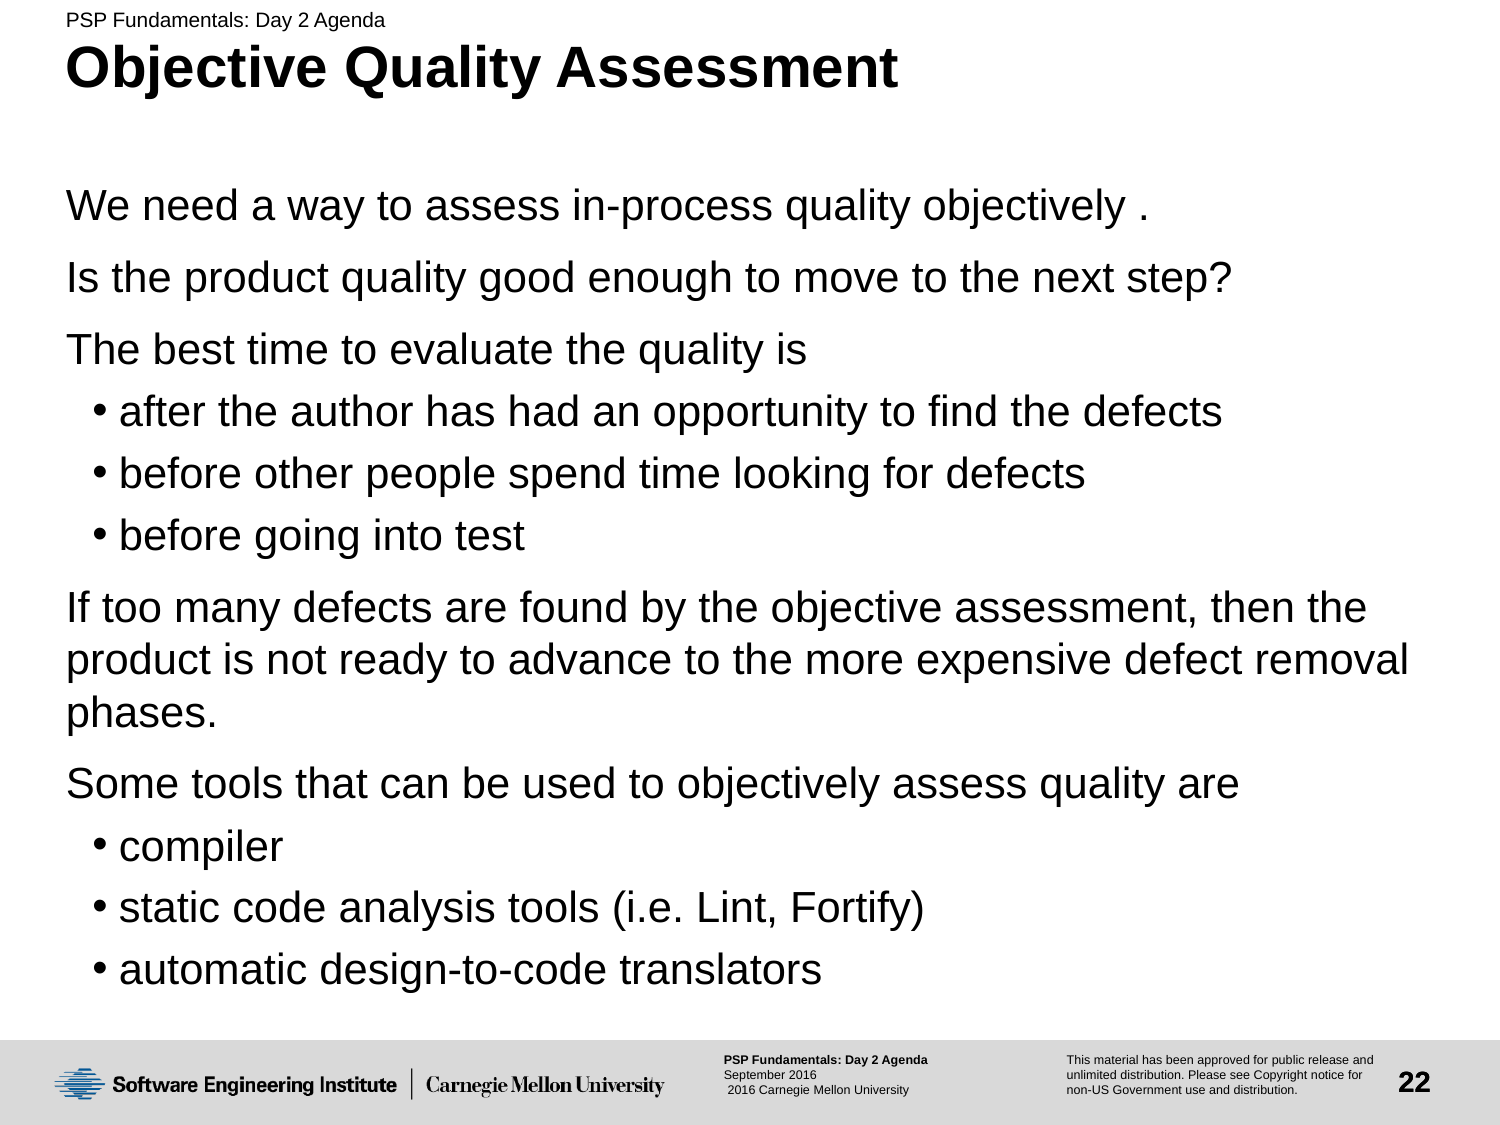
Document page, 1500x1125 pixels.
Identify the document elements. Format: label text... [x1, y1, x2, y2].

picture [46, 1061, 673, 1104]
list We need a way to assess in-process quality objectively . Is the product quality good enough to move to the next step? The best time to evaluate the quality is after the author has had an opportunity to find the defects before other people spend time looking for defects before going into test If too many defects are found by the objective assessment, then the product is not ready to advance to the more expensive defect removal phases. Some tools that can be used to objectively assess quality are compiler static code analysis tools (i.e. Lint, Fortify) automatic design-to-code translators [65, 177, 1431, 1000]
title Objective Quality Assessment [65, 37, 1430, 148]
